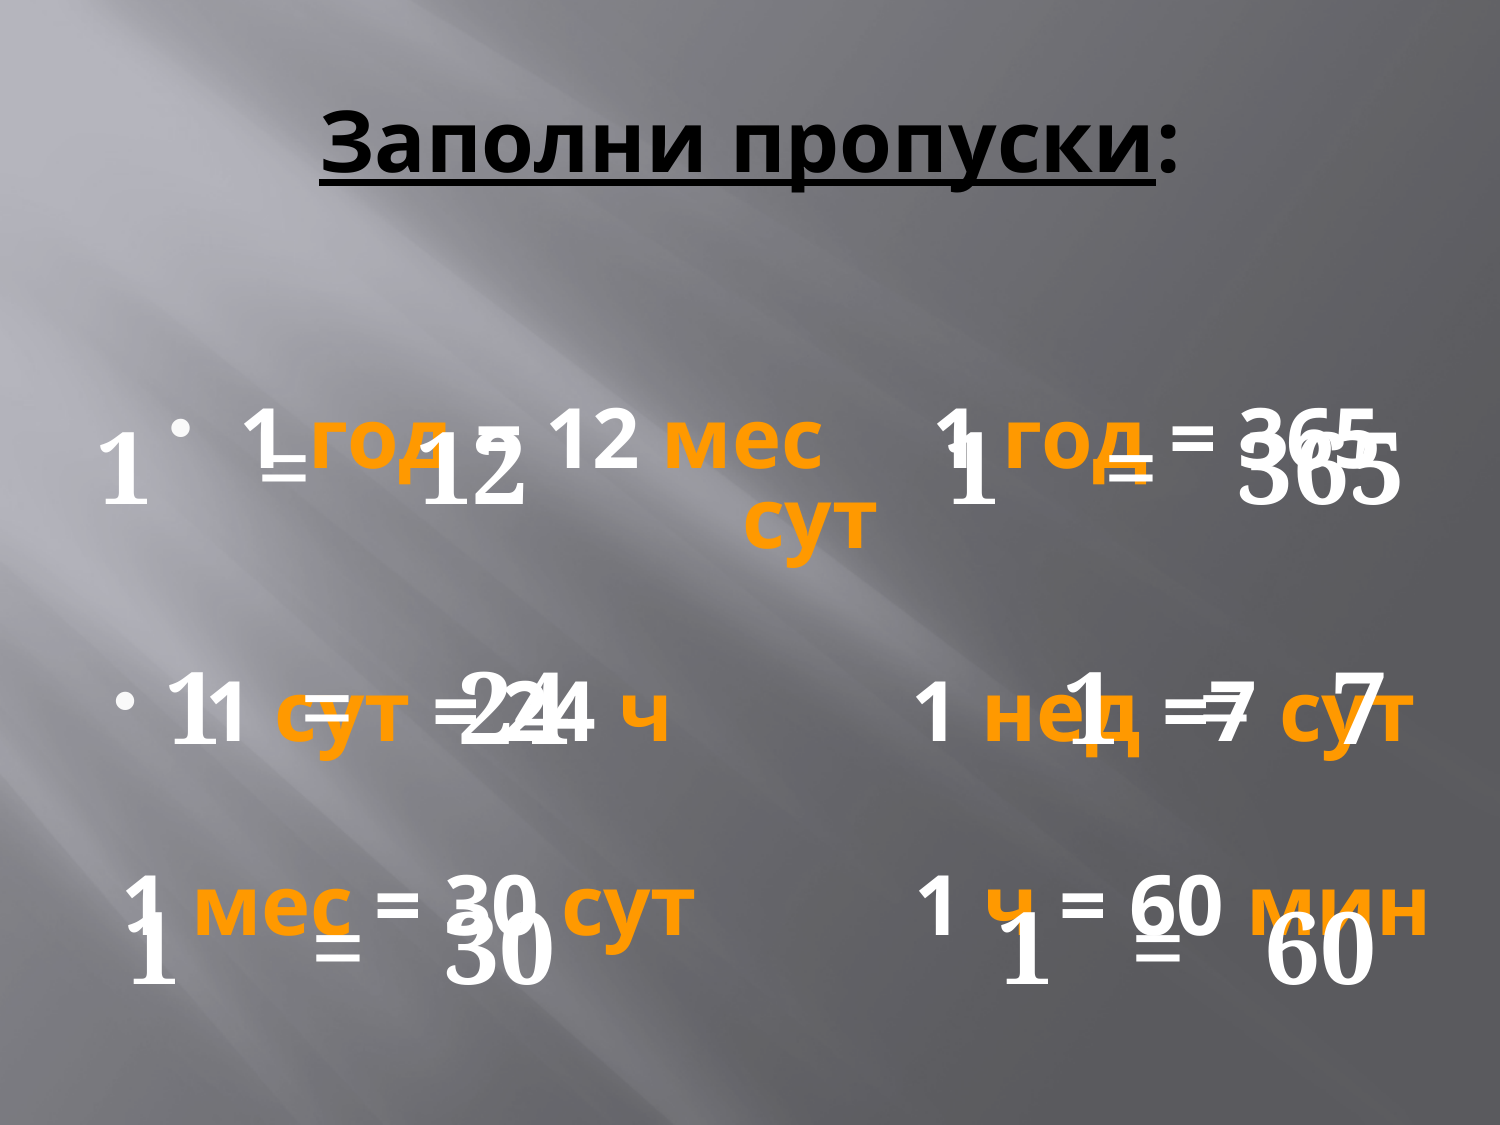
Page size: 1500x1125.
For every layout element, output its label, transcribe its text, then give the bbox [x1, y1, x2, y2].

text_box 1 = 12 1 = 365 1 = 24 1 = 7 1 = 30 1 = 60 [29, 397, 1500, 1012]
title Заполни пропуски: [75, 45, 1425, 233]
